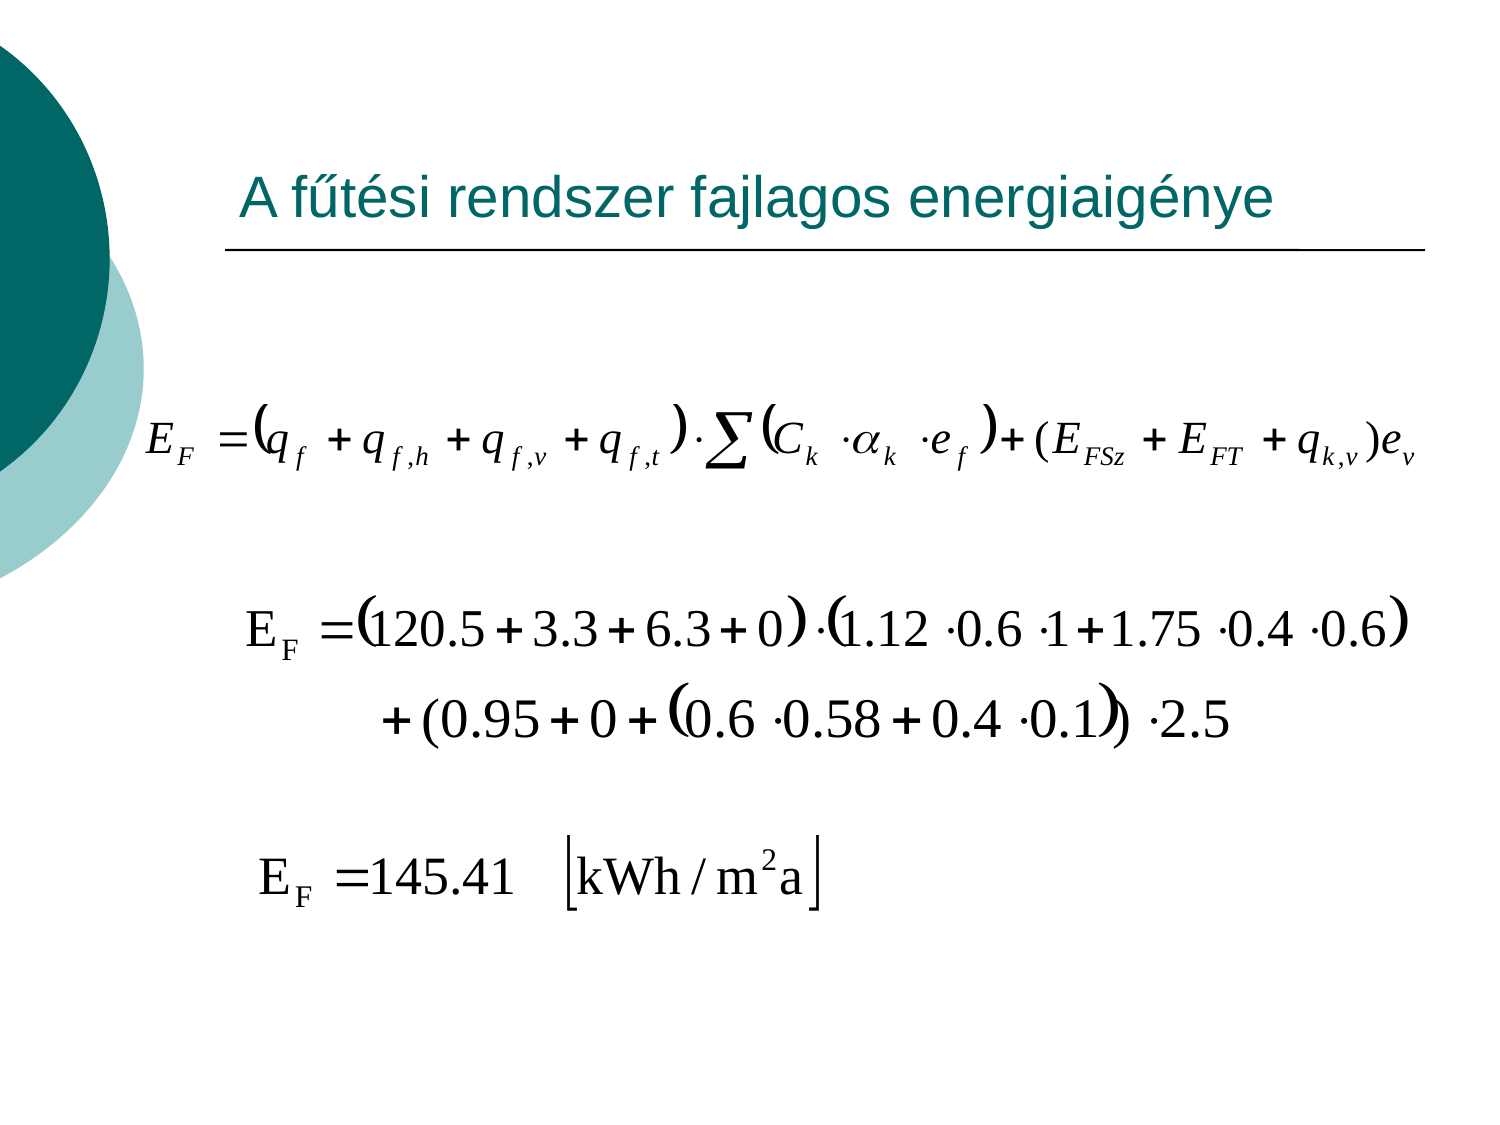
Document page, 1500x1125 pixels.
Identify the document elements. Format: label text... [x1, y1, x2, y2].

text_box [249, 835, 826, 918]
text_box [371, 680, 1241, 761]
title A fűtési rendszer fajlagos energiaigénye [224, 49, 1425, 237]
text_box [237, 593, 1413, 669]
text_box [137, 403, 1426, 516]
